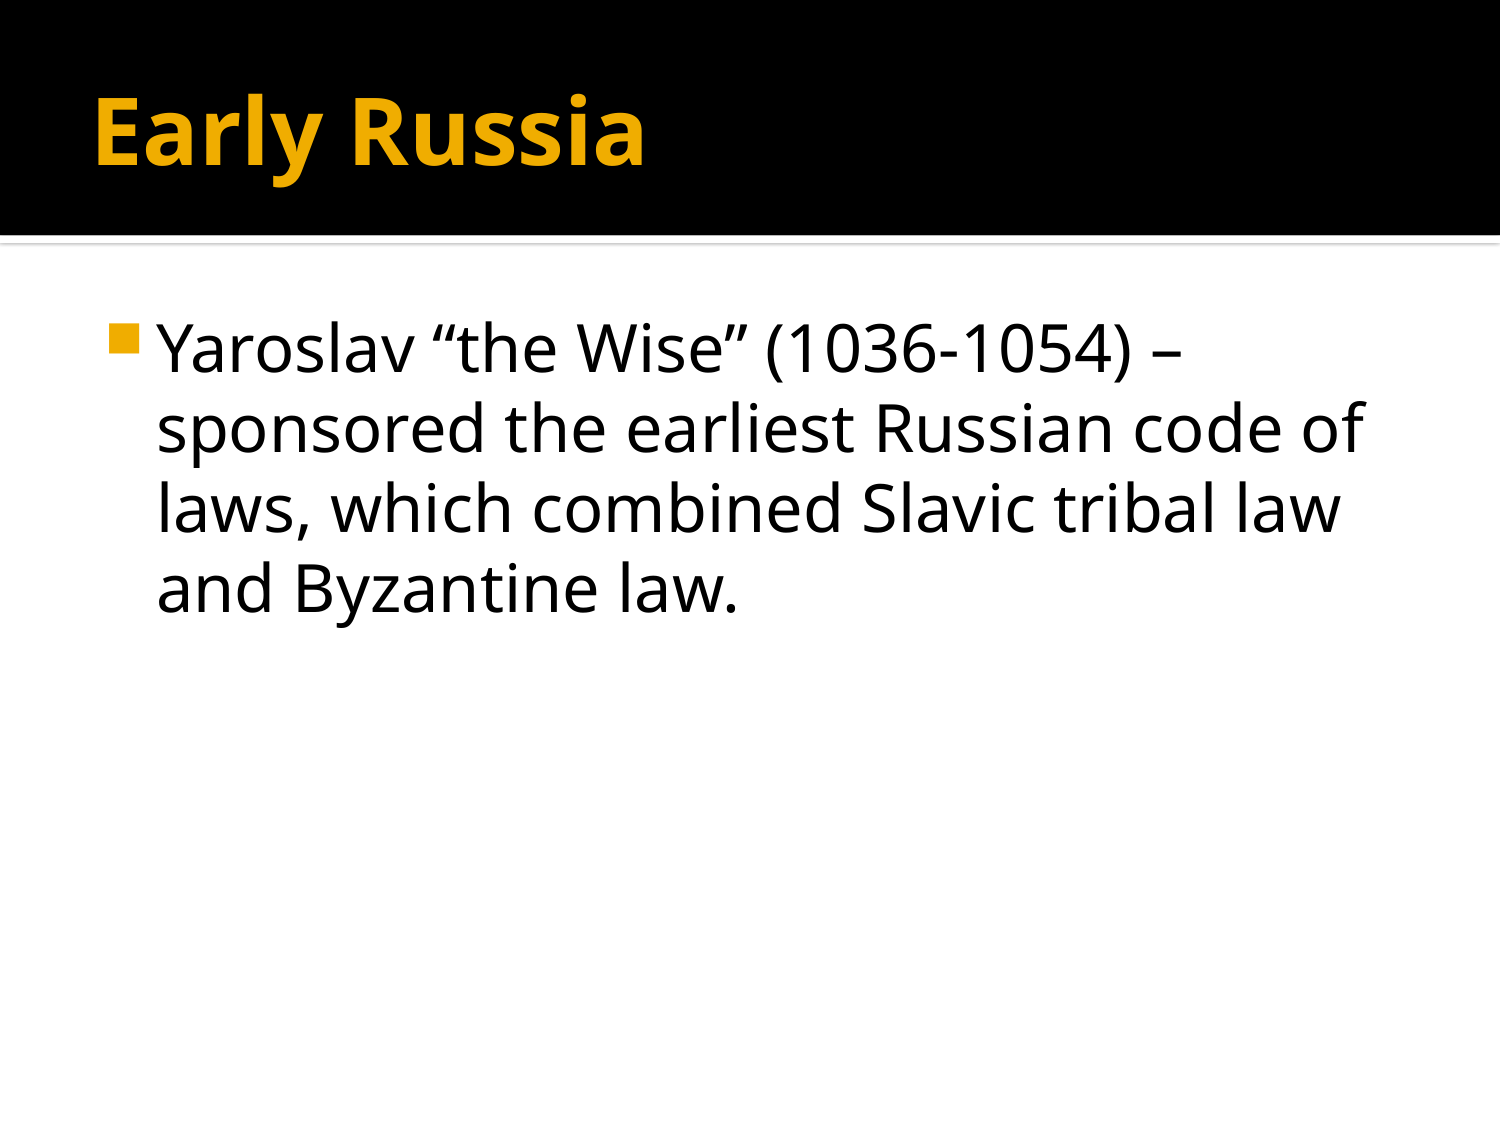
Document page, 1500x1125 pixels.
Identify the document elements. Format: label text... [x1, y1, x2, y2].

title Early Russia [75, 25, 1425, 231]
list Yaroslav “the Wise” (1036-1054) – sponsored the earliest Russian code of laws, which combined Slavic tribal law and Byzantine law. [75, 291, 1425, 1050]
